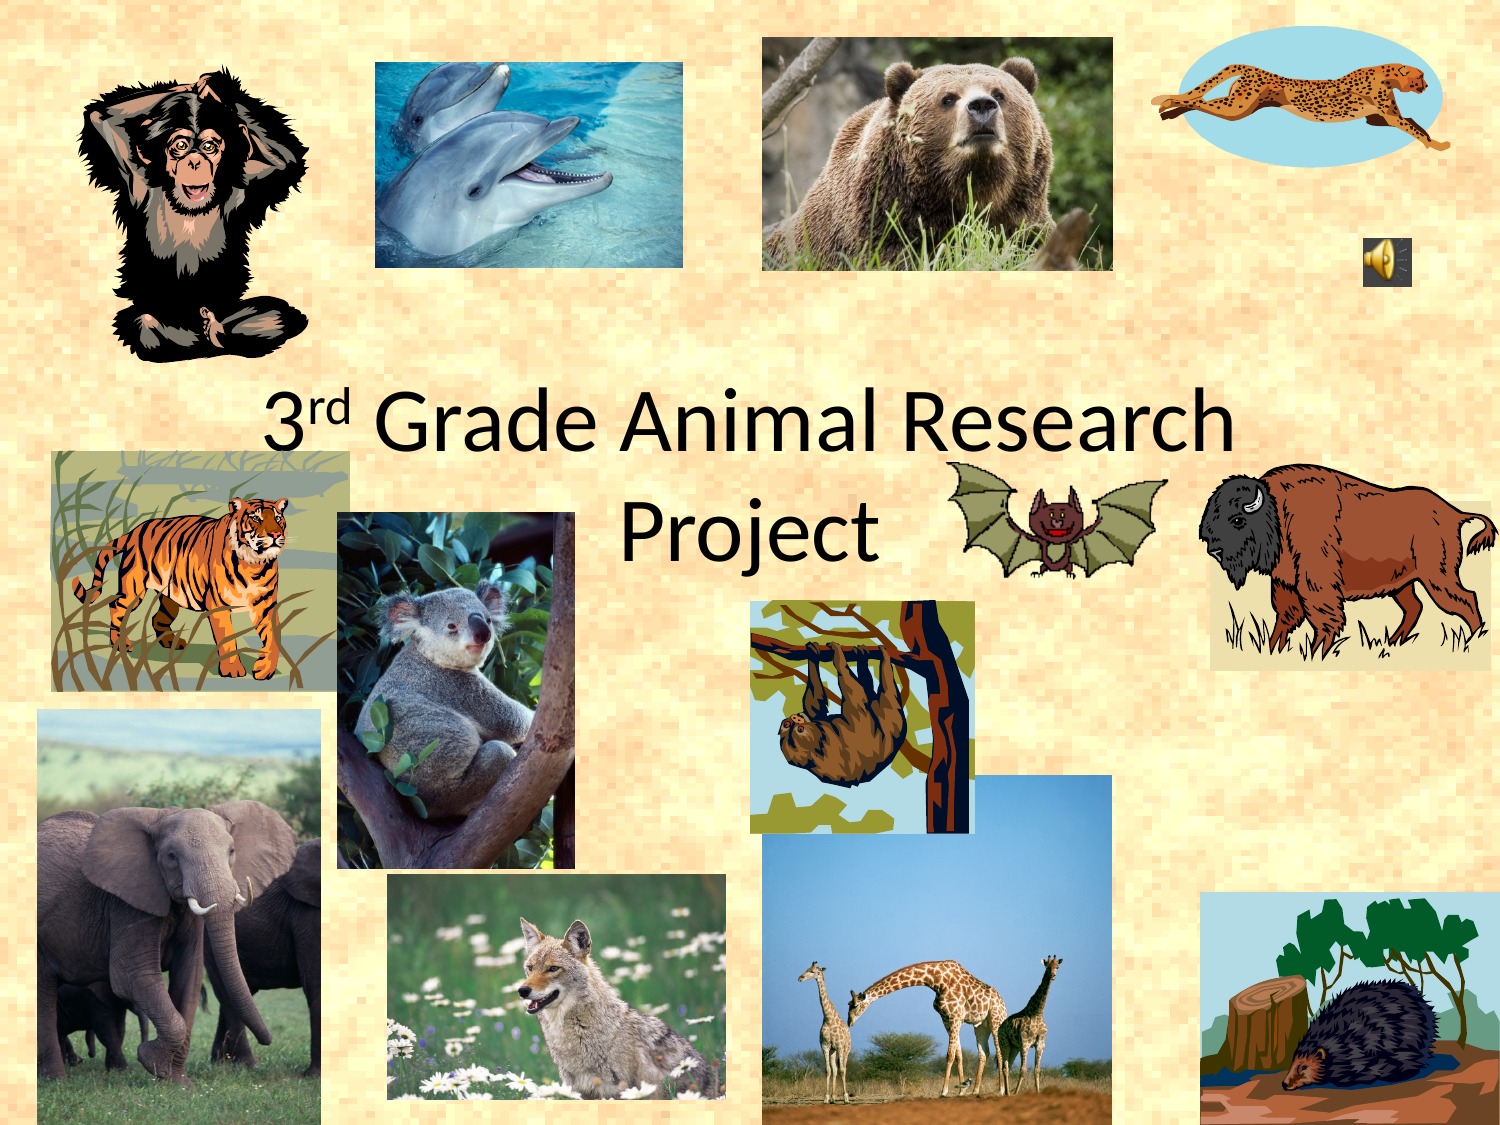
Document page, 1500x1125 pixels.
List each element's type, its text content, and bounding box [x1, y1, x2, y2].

picture [0, 0, 1500, 1125]
title 3rd Grade Animal Research Project [112, 349, 1388, 591]
